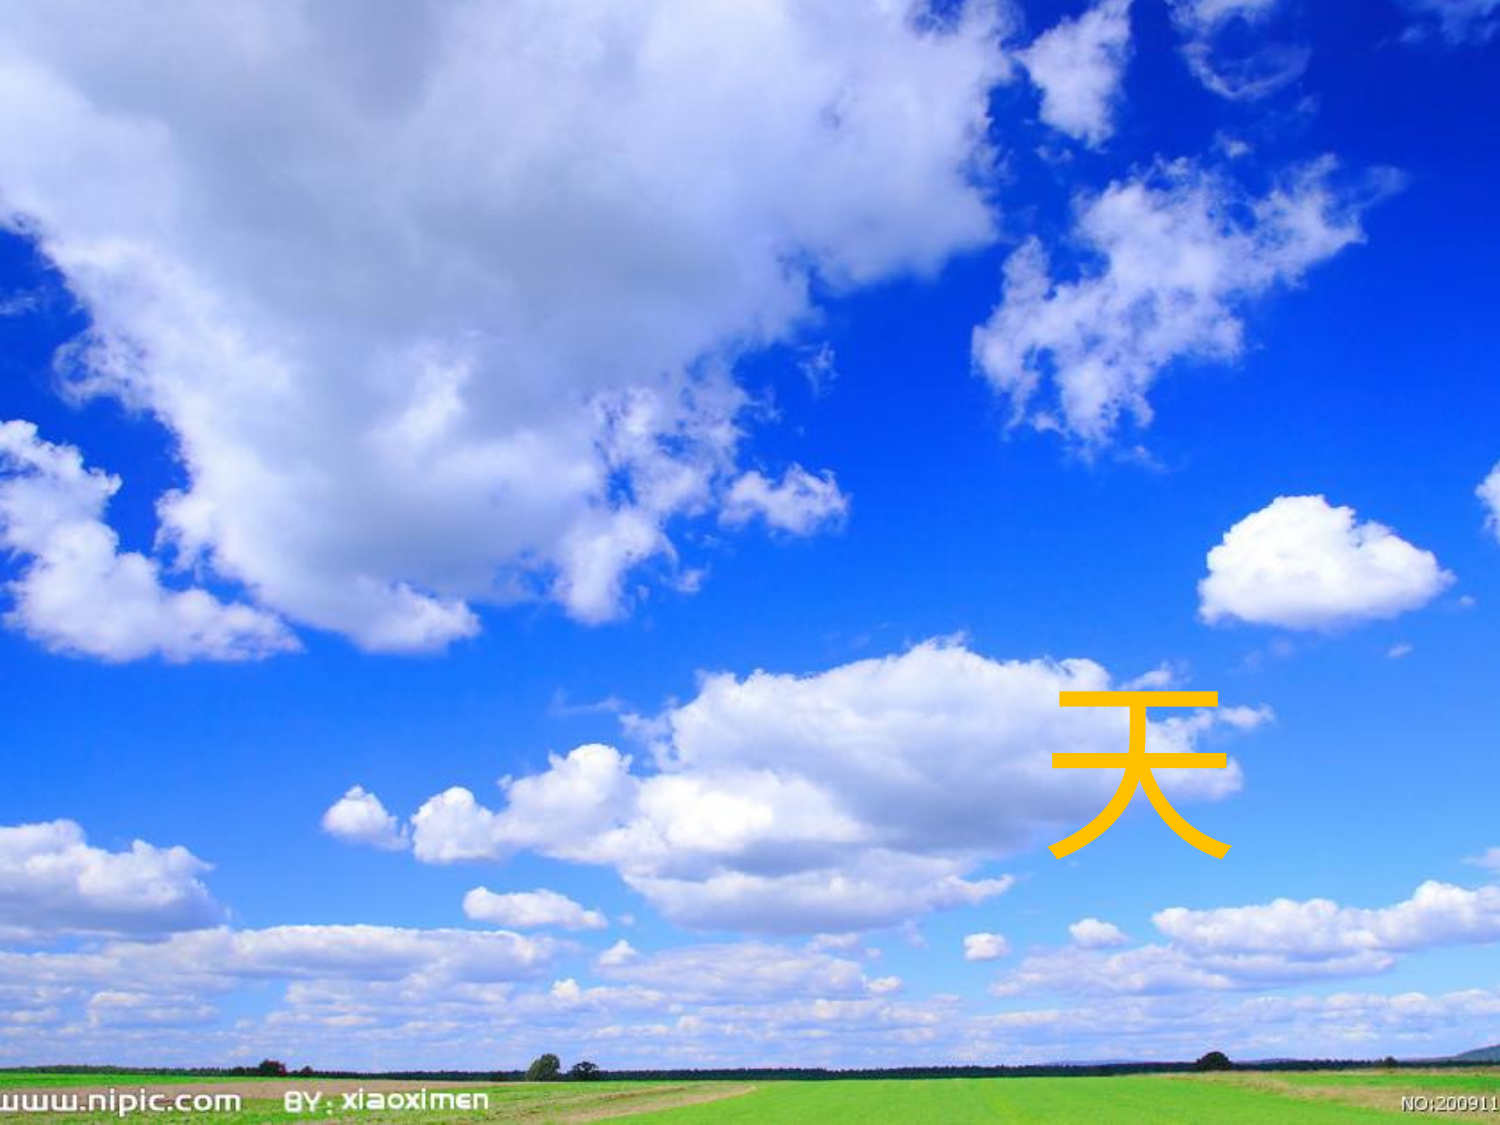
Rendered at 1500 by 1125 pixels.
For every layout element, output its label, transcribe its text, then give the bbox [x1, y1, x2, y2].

picture [0, 0, 1500, 1125]
text_box 天 [1024, 637, 1463, 893]
